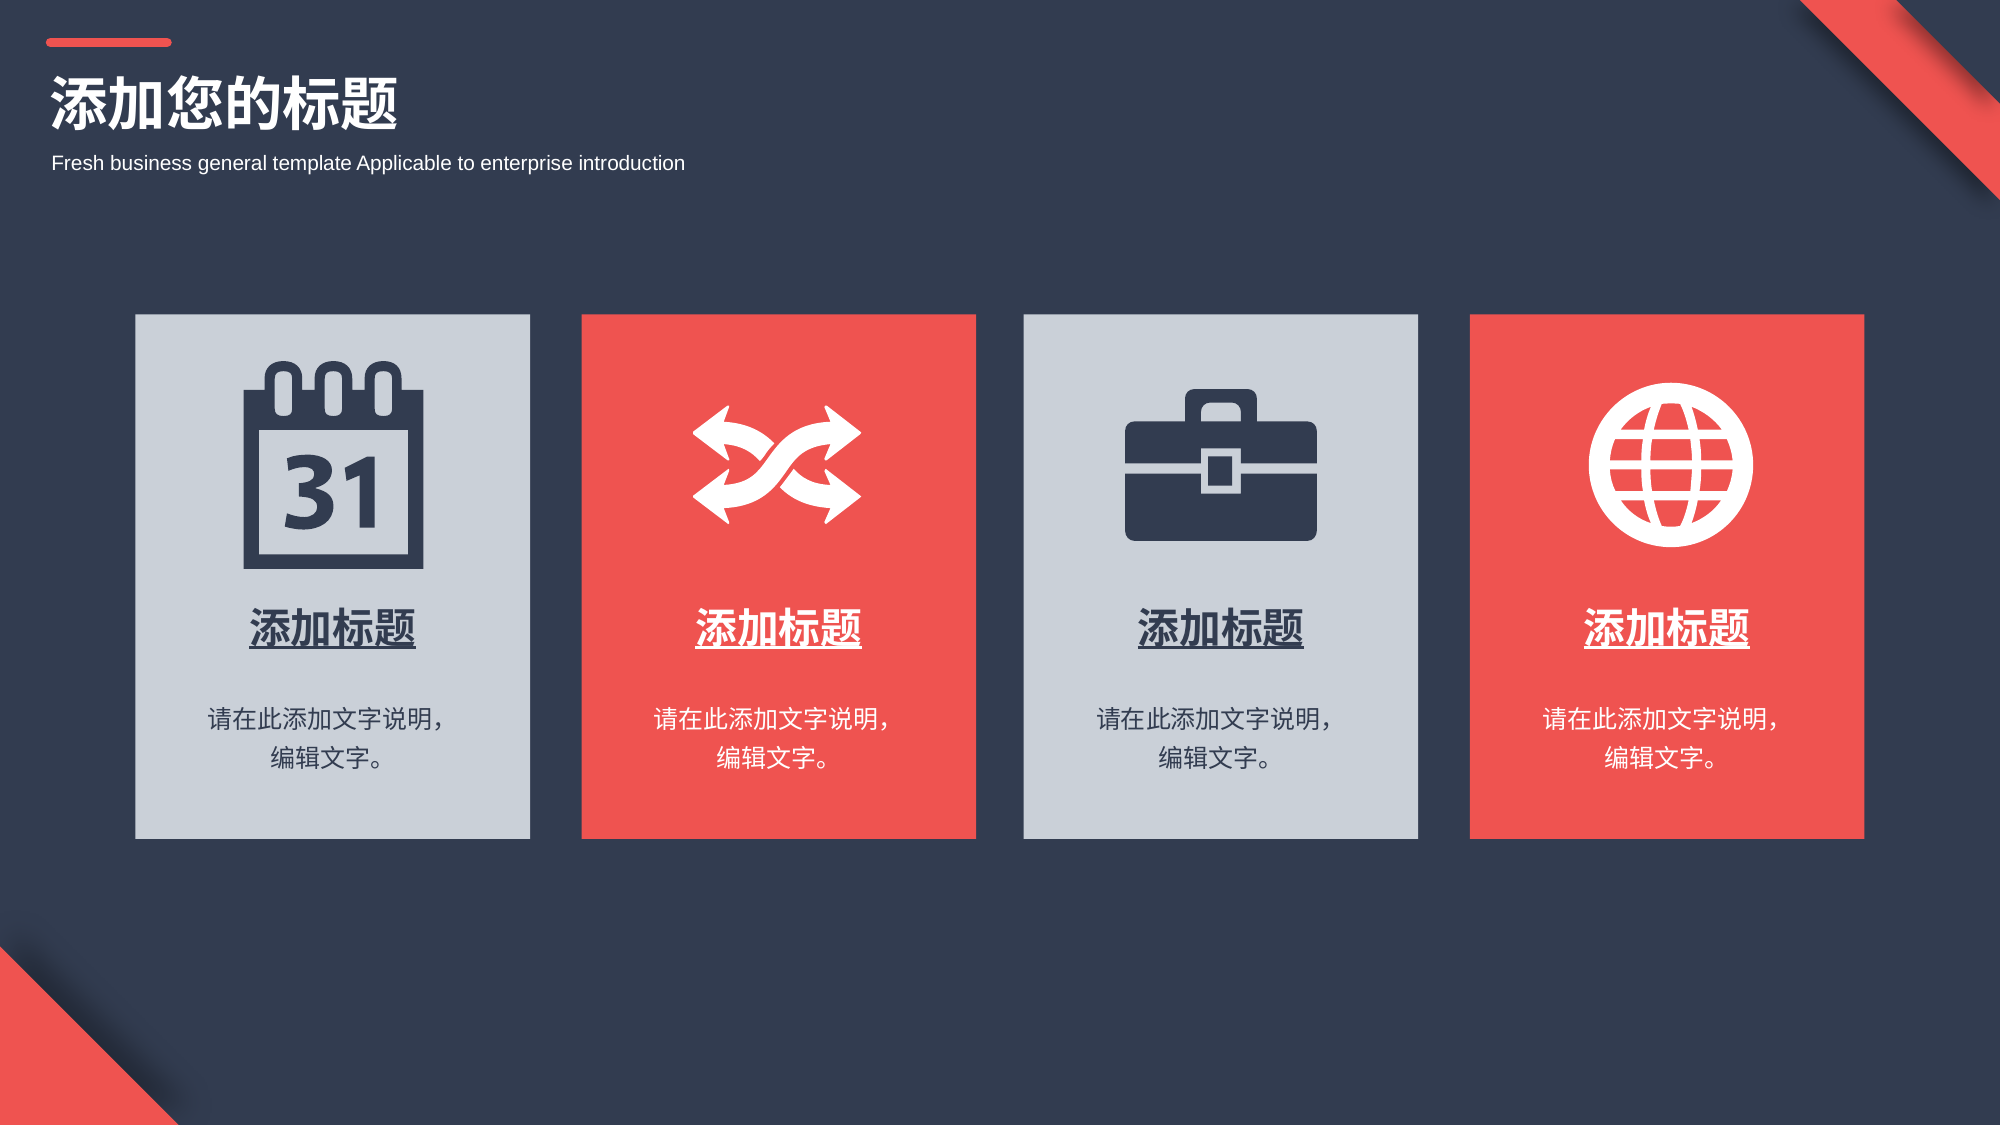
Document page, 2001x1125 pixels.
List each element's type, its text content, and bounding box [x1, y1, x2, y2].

text_box 请在此添加文字说明，编辑文字。 [633, 687, 925, 780]
text_box [1023, 313, 1419, 840]
text_box 添加标题 [234, 594, 432, 659]
text_box 添加标题 [1568, 594, 1766, 659]
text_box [243, 361, 424, 569]
text_box [0, 944, 181, 1125]
text_box [1588, 382, 1754, 548]
text_box [581, 313, 977, 840]
text_box Fresh business general template Applicable to enterprise introduction [36, 142, 701, 182]
text_box 添加标题 [1122, 594, 1320, 659]
text_box 添加标题 [680, 594, 878, 659]
text_box 添加您的标题 [34, 59, 414, 145]
text_box 请在此添加文字说明，编辑文字。 [186, 687, 479, 780]
text_box [134, 313, 531, 840]
text_box [1798, 0, 2000, 202]
text_box 请在此添加文字说明，编辑文字。 [1521, 687, 1814, 780]
text_box [1469, 313, 1865, 840]
text_box 请在此添加文字说明，编辑文字。 [1075, 687, 1367, 780]
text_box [1125, 389, 1317, 541]
text_box [693, 405, 862, 525]
text_box [1894, 0, 2000, 106]
